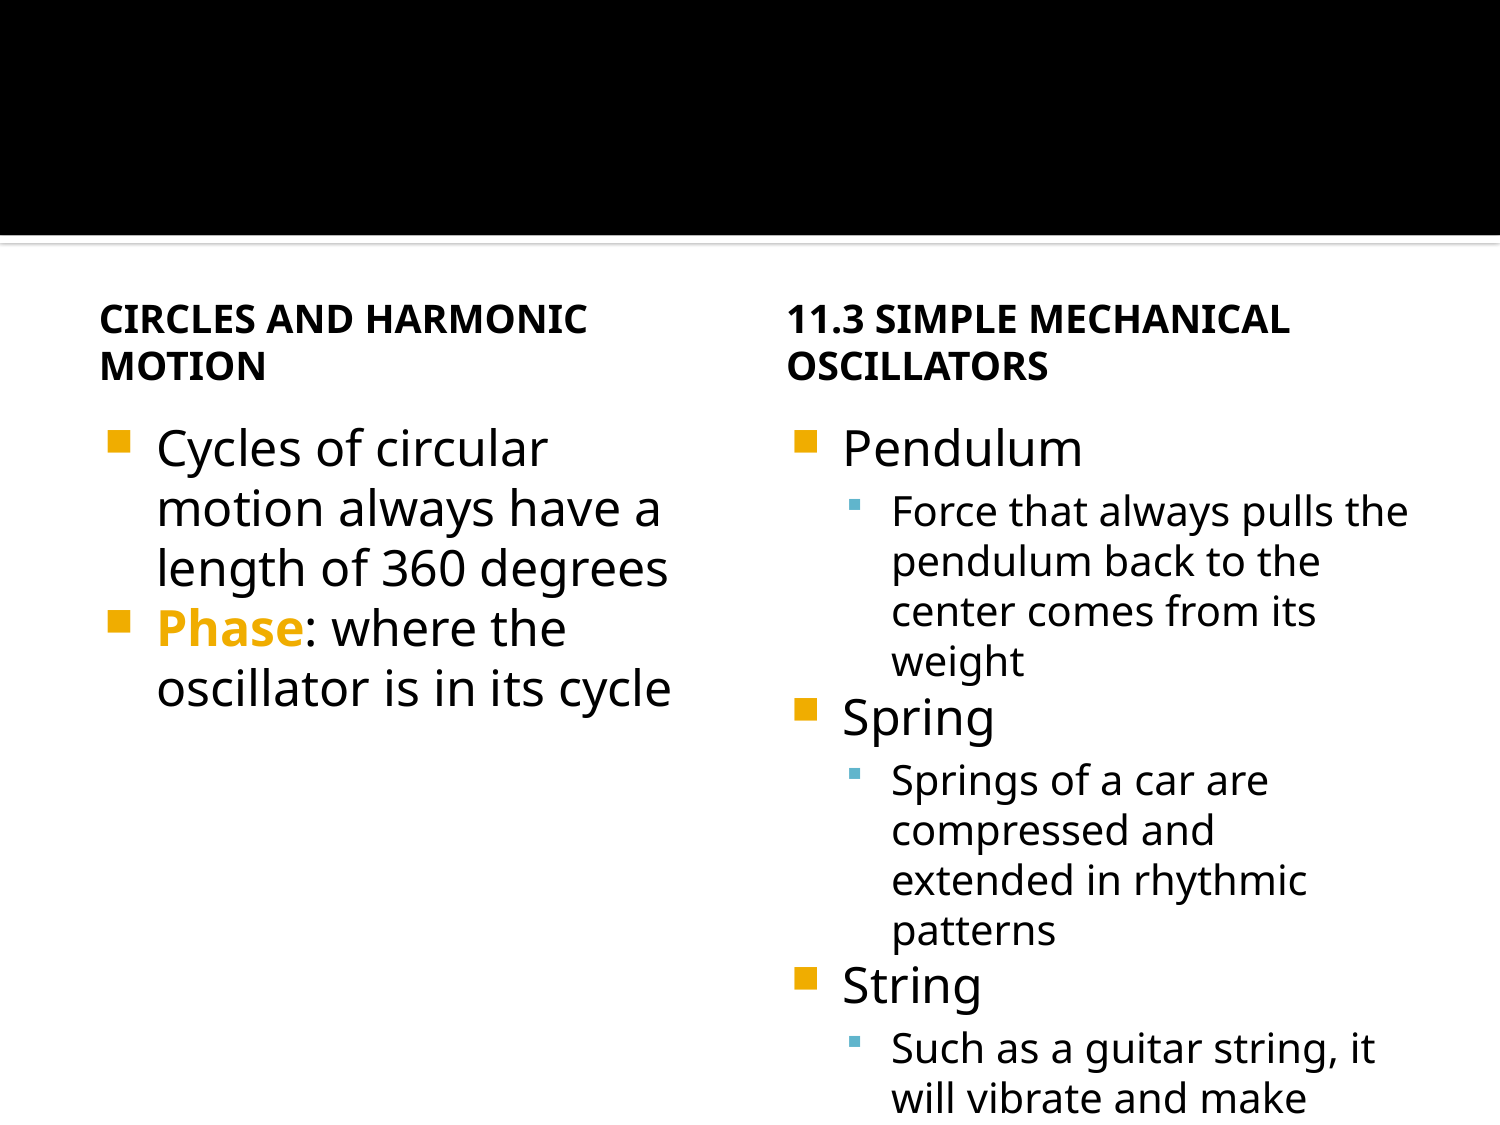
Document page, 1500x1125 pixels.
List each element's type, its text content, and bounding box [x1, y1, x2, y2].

list Circles and Harmonic Motion [75, 278, 738, 396]
list 11.3 Simple Mechanical oscillators [761, 278, 1425, 396]
list Cycles of circular motion always have a length of 360 degrees Phase: where the oscillator is in its cycle [75, 401, 738, 1050]
list Pendulum Force that always pulls the pendulum back to the center comes from its weight Spring Springs of a car are compressed and extended in rhythmic patterns String Such as a guitar string, it will vibrate and make waves [761, 401, 1425, 1050]
